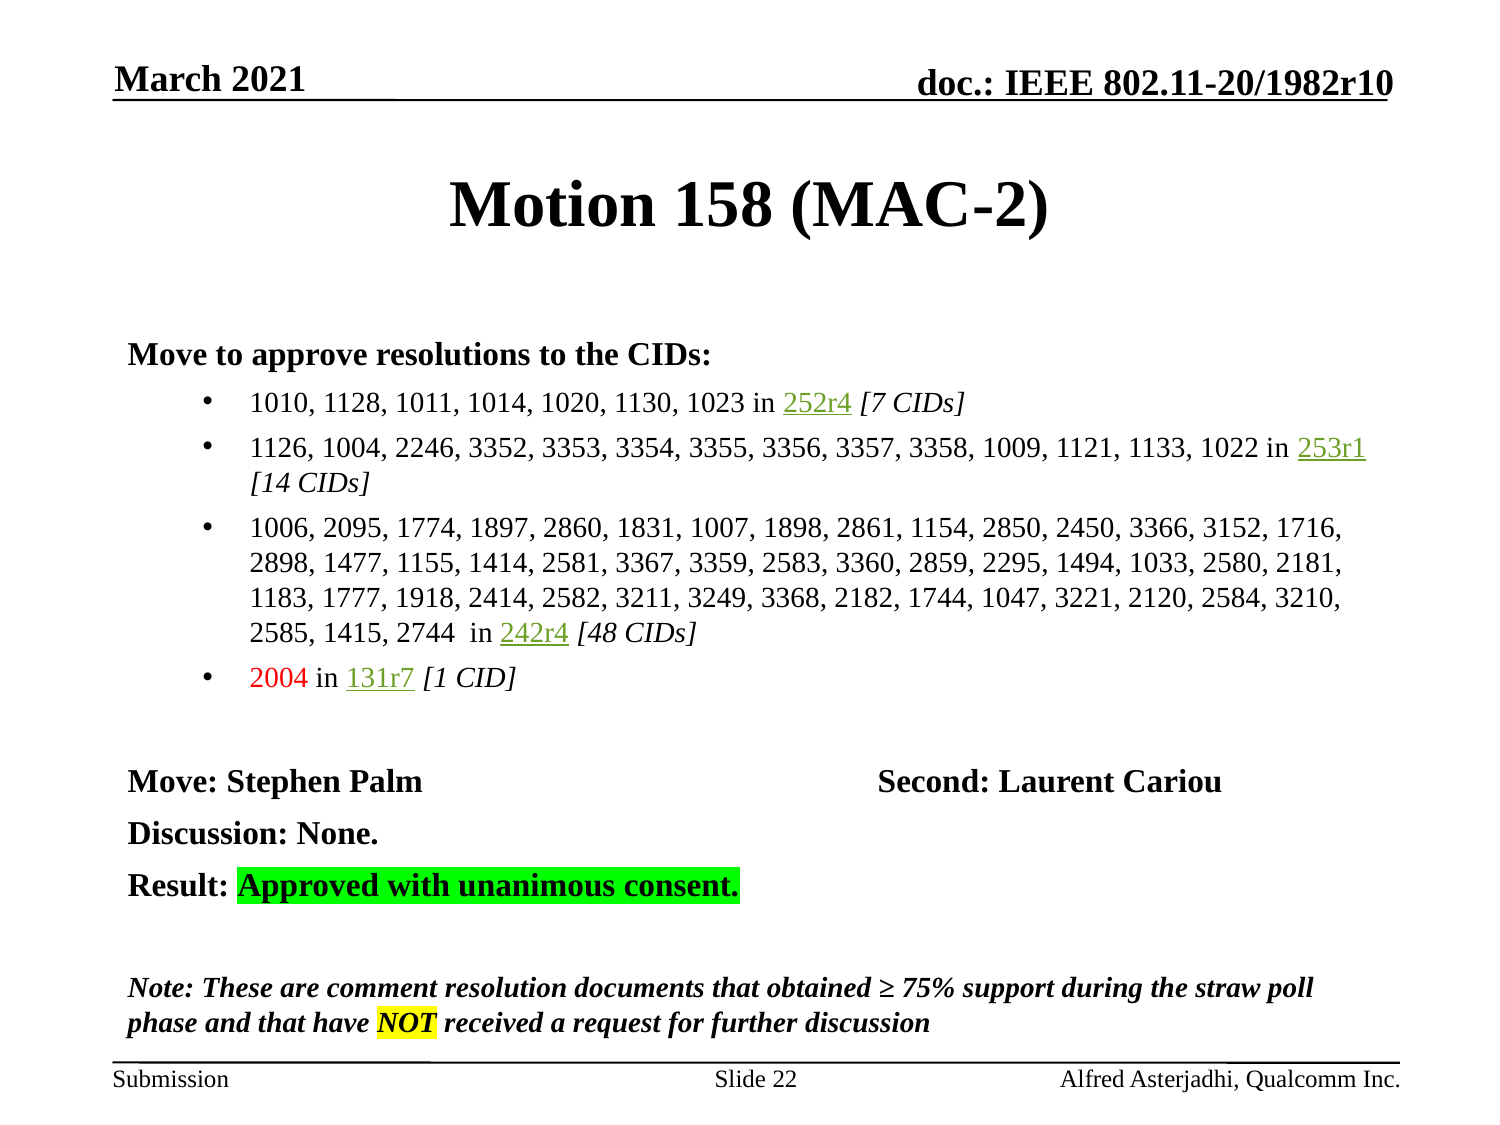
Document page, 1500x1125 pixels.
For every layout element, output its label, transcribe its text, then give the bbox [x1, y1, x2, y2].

title Motion 158 (MAC-2) [112, 112, 1388, 288]
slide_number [114, 54, 423, 100]
footer Alfred Asterjadhi, Qualcomm Inc. [878, 1061, 1402, 1093]
slide_number Slide 22 [712, 1061, 800, 1123]
list Move to approve resolutions to the CIDs: 1010, 1128, 1011, 1014, 1020, 1130, 1023 in 252r4 [7 CIDs] 1126, 1004, 2246, 3352, 3353, 3354, 3355, 3356, 3357, 3358, 1009, 1121, 1133, 1022 in 253r1 [14 CIDs] 1006, 2095, 1774, 1897, 2860, 1831, 1007, 1898, 2861, 1154, 2850, 2450, 3366, 3152, 1716, 2898, 1477, 1155, 1414, 2581, 3367, 3359, 2583, 3360, 2859, 2295, 1494, 1033, 2580, 2181, 1183, 1777, 1918, 2414, 2582, 3211, 3249, 3368, 2182, 1744, 1047, 3221, 2120, 2584, 3210, 2585, 1415, 2744 in 242r4 [48 CIDs] 2004 in 131r7 [1 CID] Move: Stephen Palm Second: Laurent Cariou Discussion: None. Result: Approved with unanimous consent. Note: These are comment resolution documents that obtained ≥ 75% support during the straw poll phase and that have NOT received a request for further discussion [112, 324, 1388, 1063]
